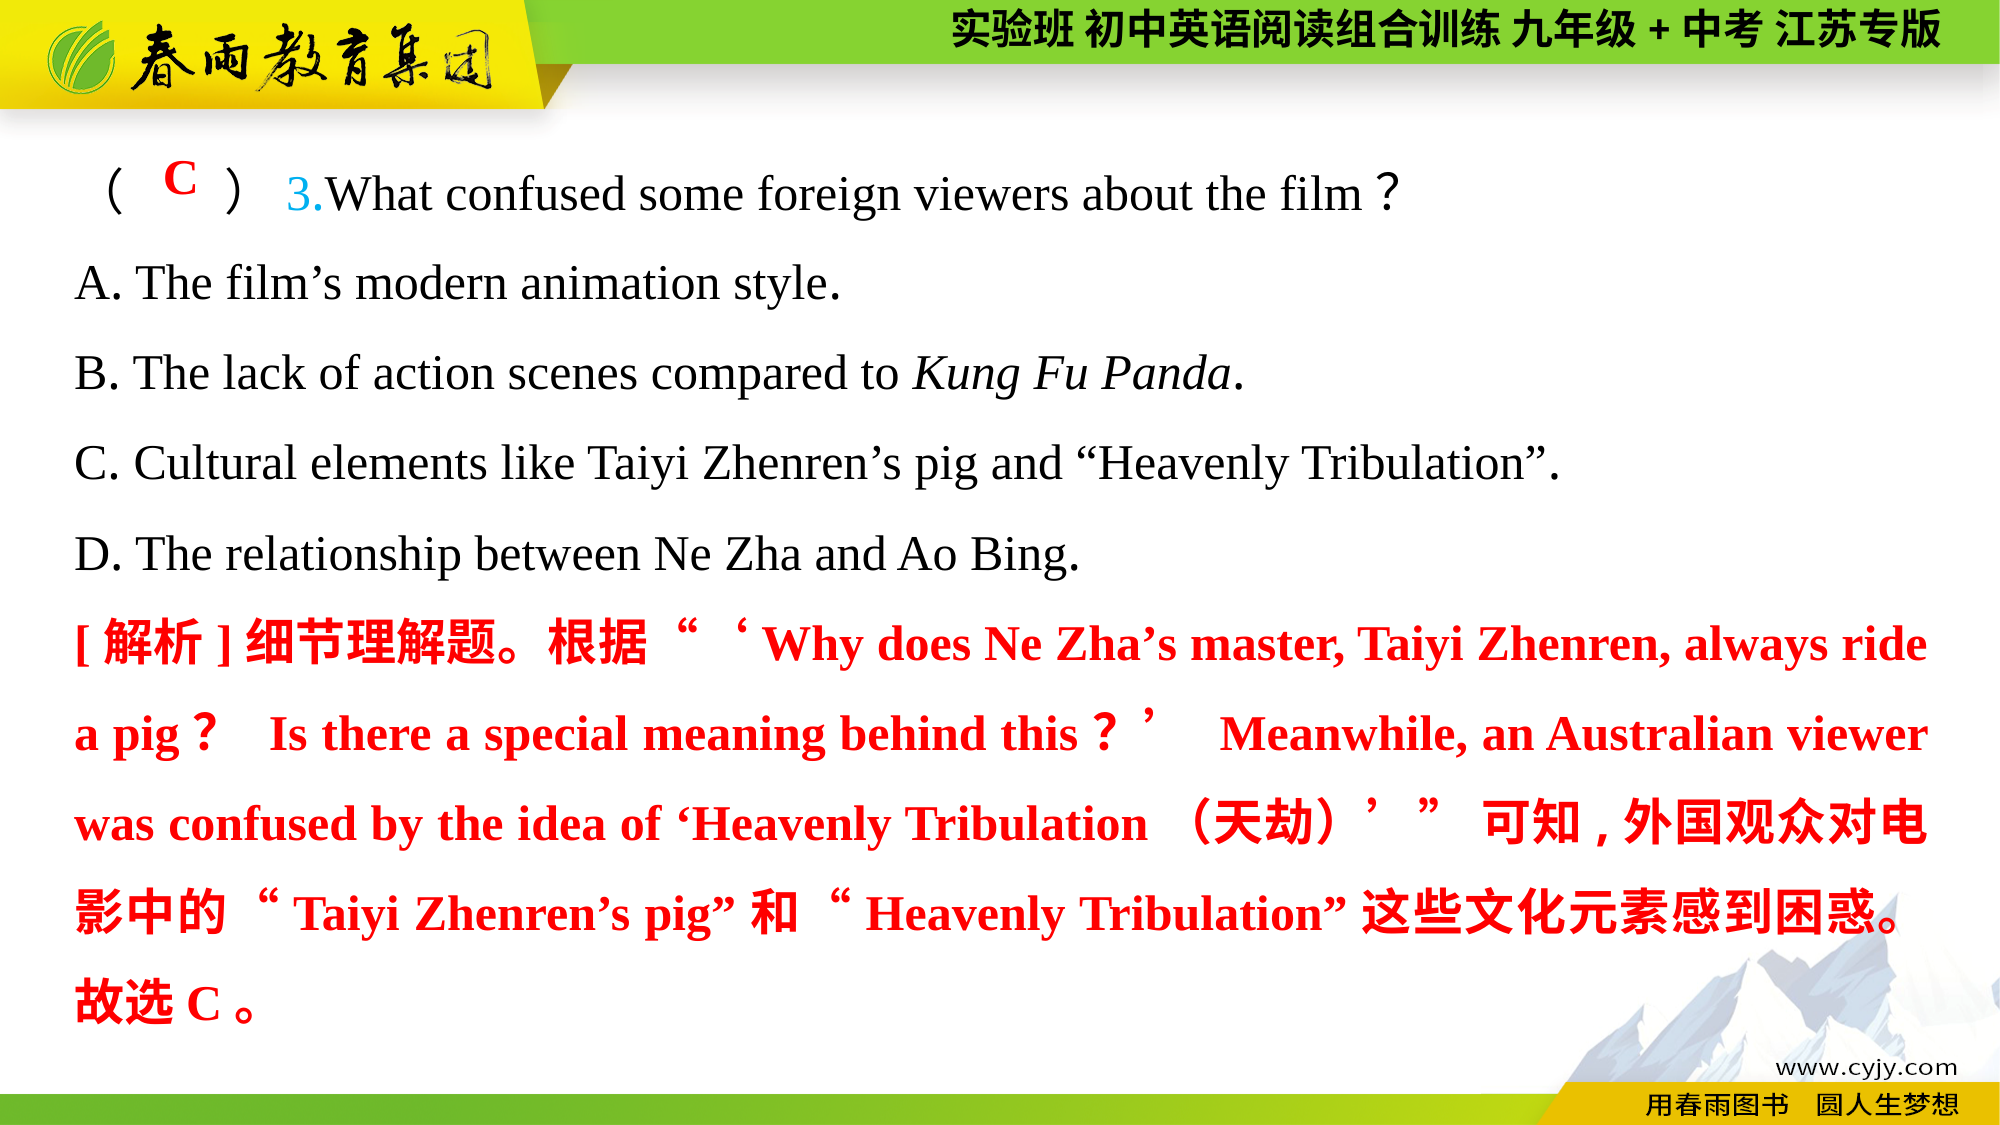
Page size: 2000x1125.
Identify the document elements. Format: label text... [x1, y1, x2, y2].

picture [0, 0, 2000, 1125]
text_box C [148, 137, 214, 213]
list （ ）3.What confused some foreign viewers about the film？ A. The film’s modern animation style. B. The lack of action scenes compared to Kung Fu Panda. C. Cultural elements like Taiyi Zhenren’s pig and “Heavenly Tribulation”. D. The relationship between Ne Zha and Ao Bing. [59, 122, 1944, 573]
text_box [解析]细节理解题。根据“‘Why does Ne Zha’s master, Taiyi Zhenren, always ride a pig？ Is there a special meaning behind this？’ Meanwhile, an Australian viewer was confused by the idea of ‘Heavenly Tribulation（天劫）’” 可知,外国观众对电影中的“Taiyi Zhenren’s pig”和“Heavenly Tribulation”这些文化元素感到困惑。故选C。 [59, 573, 1944, 1039]
